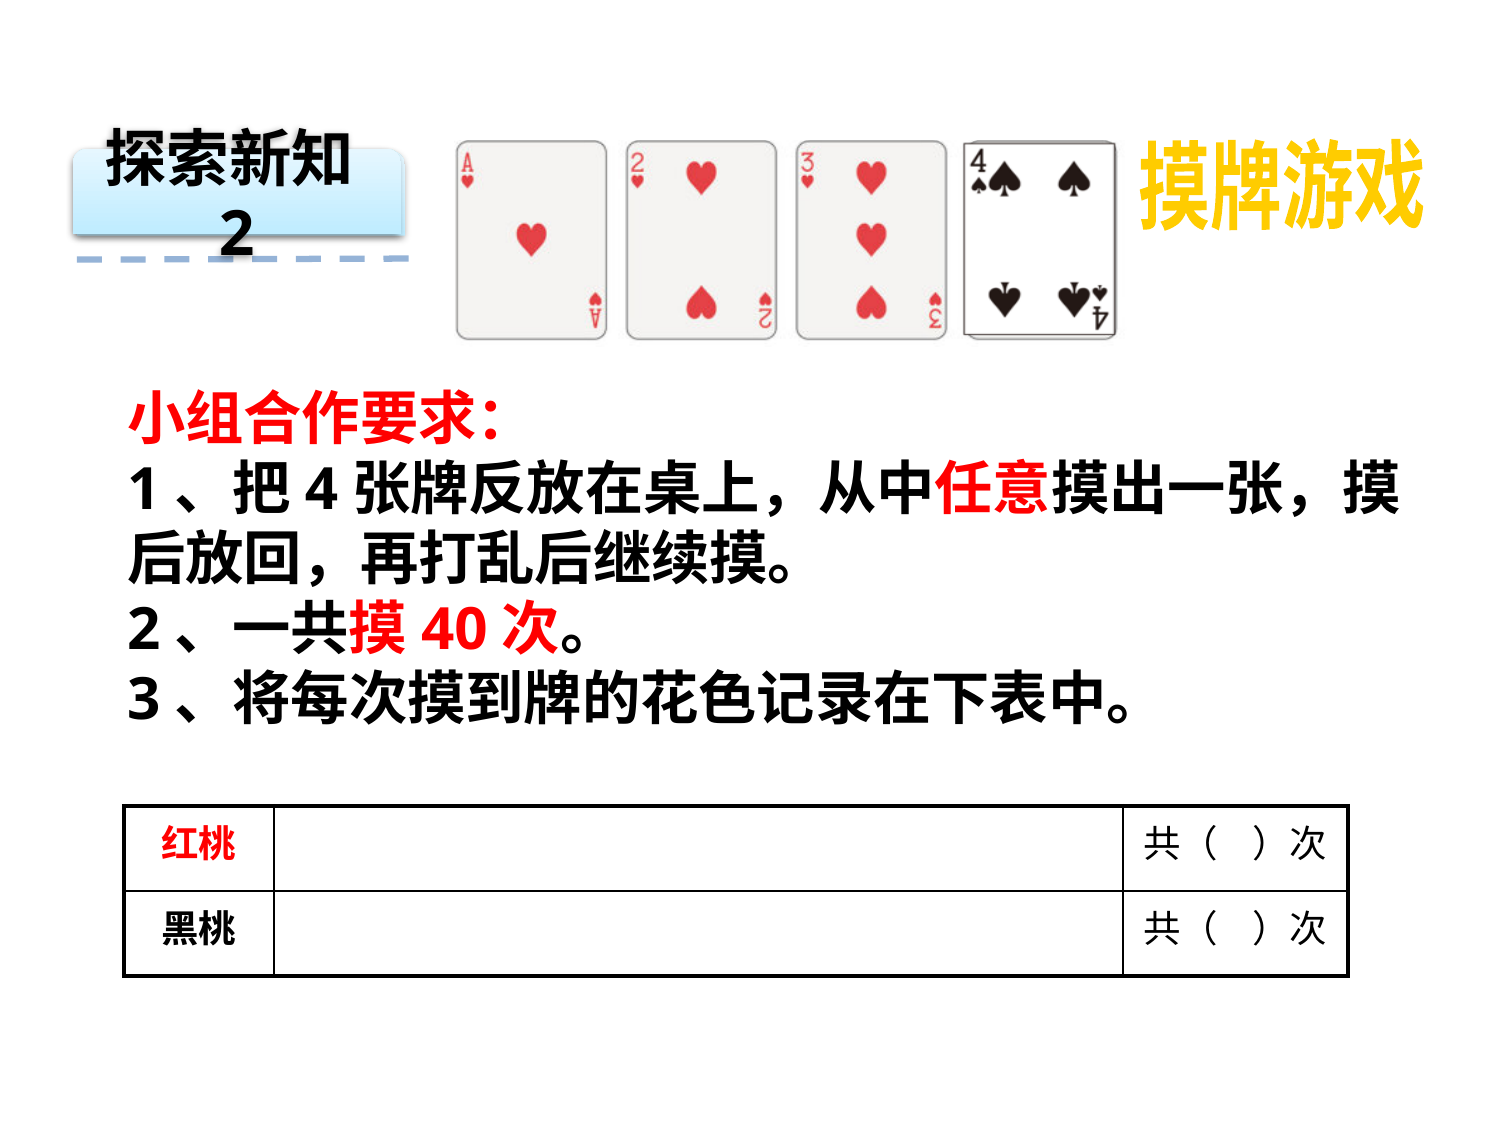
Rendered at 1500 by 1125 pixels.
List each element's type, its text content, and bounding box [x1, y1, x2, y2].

table_header 共（ ）次 [1124, 808, 1346, 890]
table_cell 黑桃 [126, 892, 273, 974]
table_header [275, 808, 1122, 890]
text_box 小组合作要求： 1、把4张牌反放在桌上，从中任意摸出一张，摸后放回，再打乱后继续摸。 2、一共摸40次。 3、将每次摸到牌的花色记录在下表中。 [112, 373, 1437, 739]
table_cell [275, 892, 1122, 974]
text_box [76, 150, 417, 260]
table_cell 共（ ）次 [1124, 892, 1346, 974]
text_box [454, 136, 1129, 351]
table_header 红桃 [126, 808, 273, 890]
